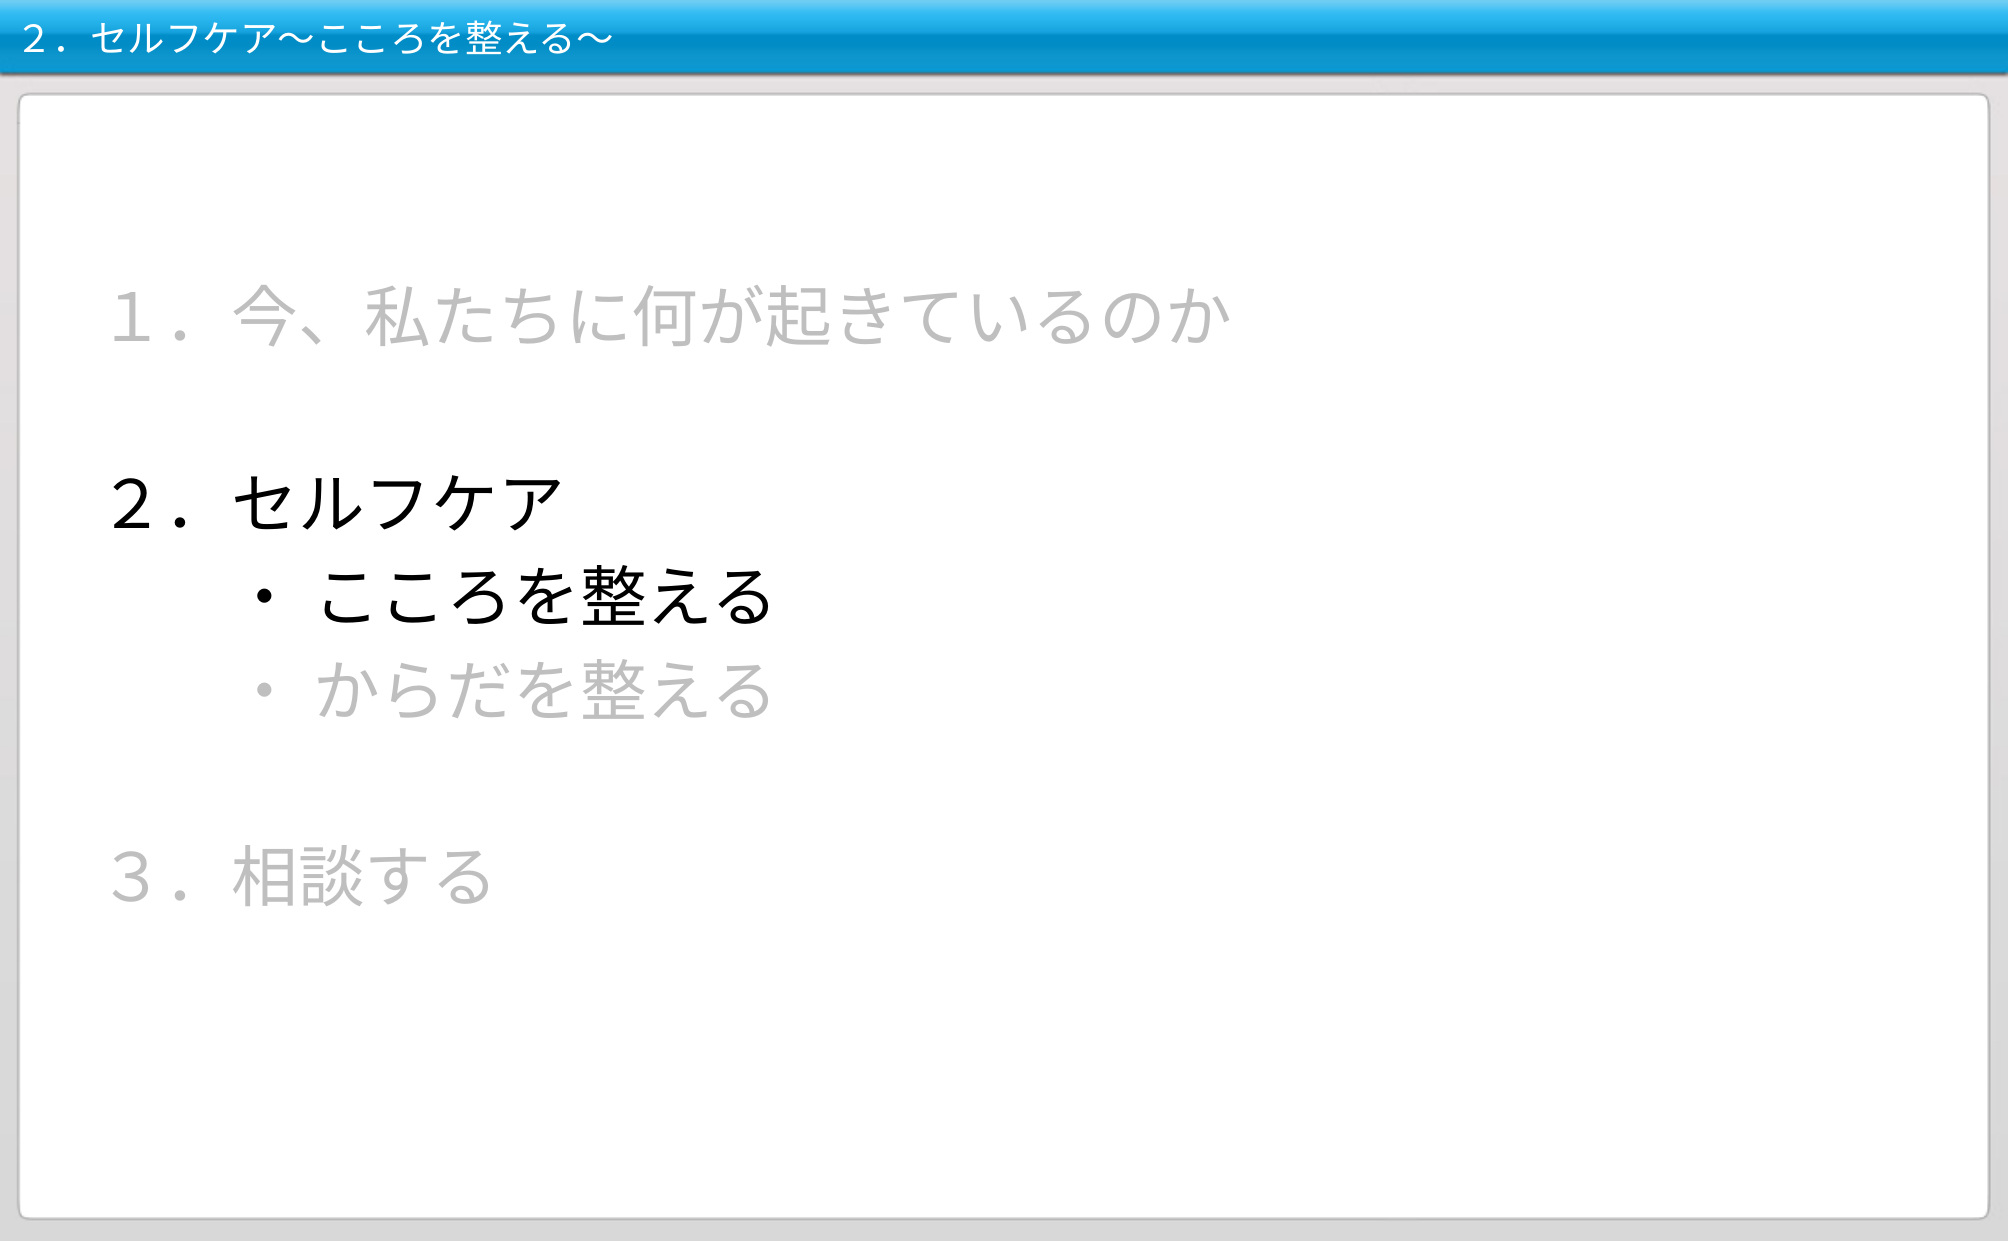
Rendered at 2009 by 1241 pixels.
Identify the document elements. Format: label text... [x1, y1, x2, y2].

list １．今、私たちに何が起きているのか ２．セルフケア ・ こころを整える ・ からだを整える ３．相談する [39, 122, 1961, 1187]
title ２．セルフケア～こころを整える～ [0, 0, 2008, 76]
picture [0, 76, 2008, 1241]
